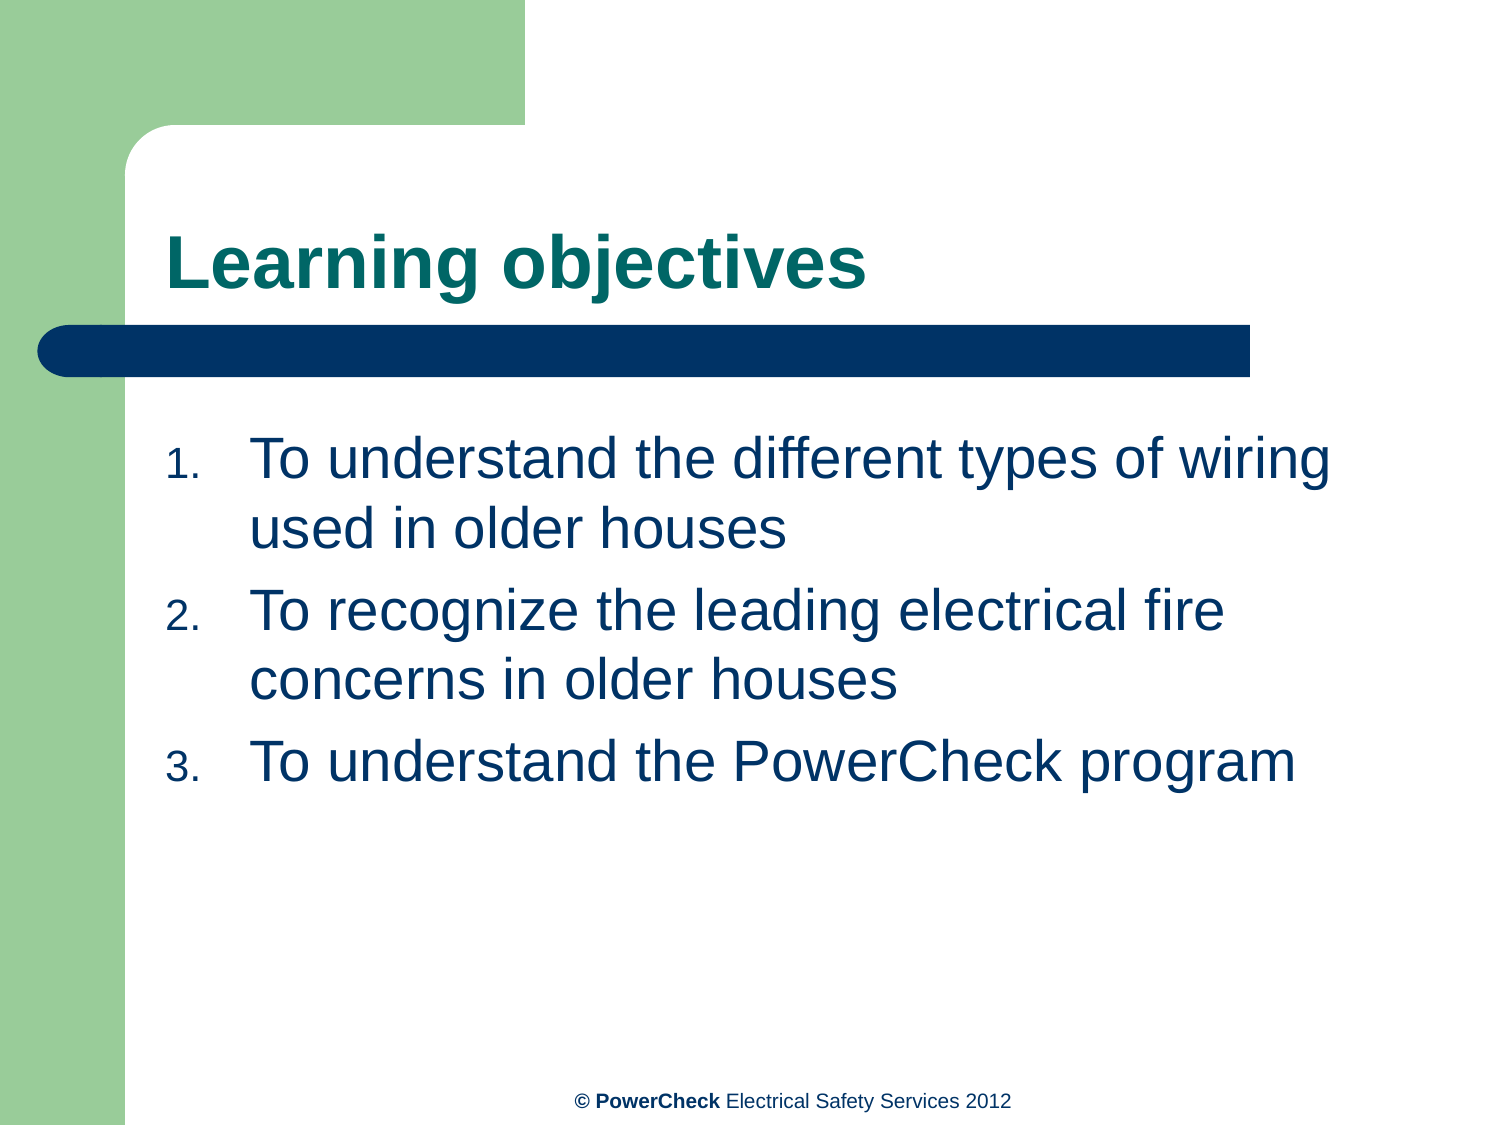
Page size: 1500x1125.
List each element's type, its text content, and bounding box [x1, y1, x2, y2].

list To understand the different types of wiring used in older houses To recognize the leading electrical fire concerns in older houses To understand the PowerCheck program [150, 412, 1463, 1047]
title Learning objectives [150, 125, 1463, 313]
footer © PowerCheck Electrical Safety Services 2012 [469, 1079, 1117, 1121]
